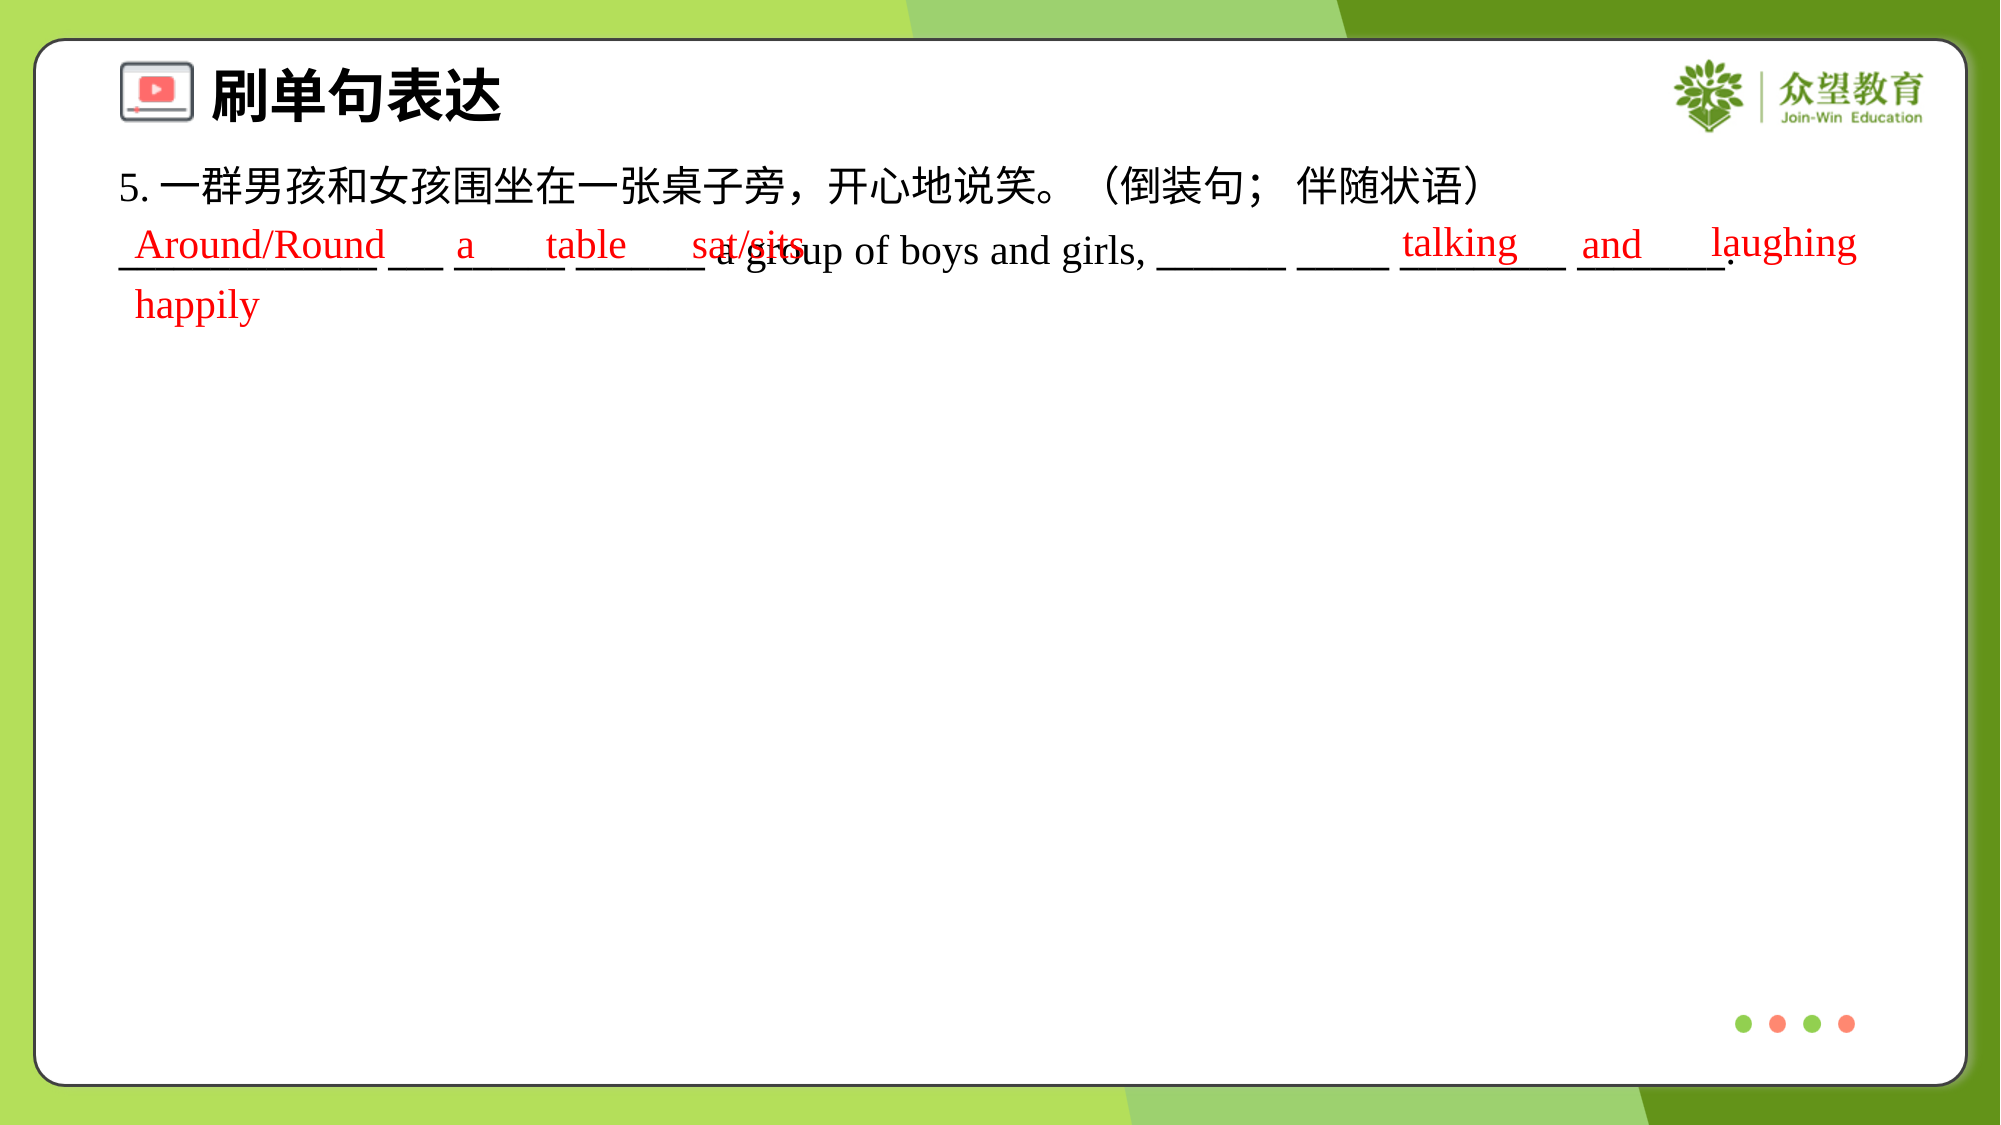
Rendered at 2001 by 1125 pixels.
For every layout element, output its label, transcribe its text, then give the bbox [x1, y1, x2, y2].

picture [0, 0, 2000, 1125]
text_box table [541, 203, 632, 262]
text_box Around/Round [130, 203, 390, 262]
text_box 5.一群男孩和女孩围坐在一张桌子旁，开心地说笑。（倒装句； 伴随状语） ______________ ___ ______ _______ a group of boys and girls, _______ _____ _________ ________. [118, 147, 1883, 330]
text_box sat/sits [687, 203, 810, 262]
text_box talking [1397, 201, 1523, 260]
text_box a [451, 203, 480, 262]
text_box happily [130, 264, 265, 322]
text_box laughing [1706, 201, 1862, 260]
text_box and [1577, 203, 1647, 262]
